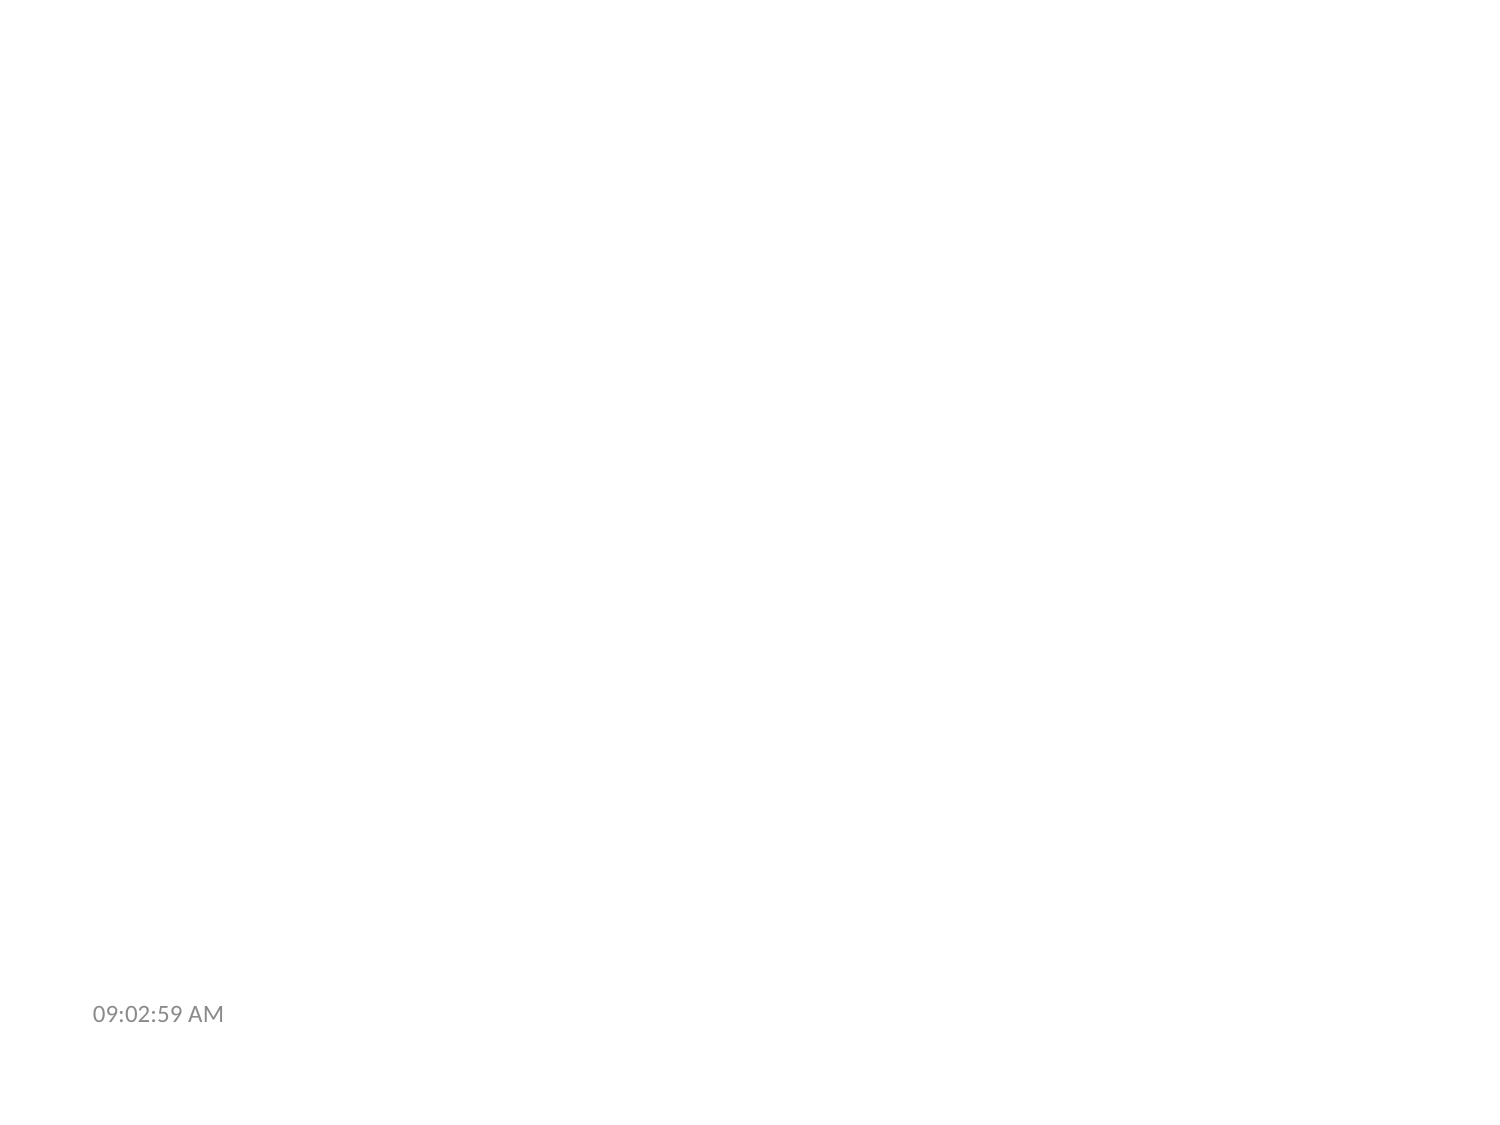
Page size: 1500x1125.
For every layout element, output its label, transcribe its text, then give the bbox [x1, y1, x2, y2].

text_box 3:35:09 PM [77, 982, 428, 1043]
